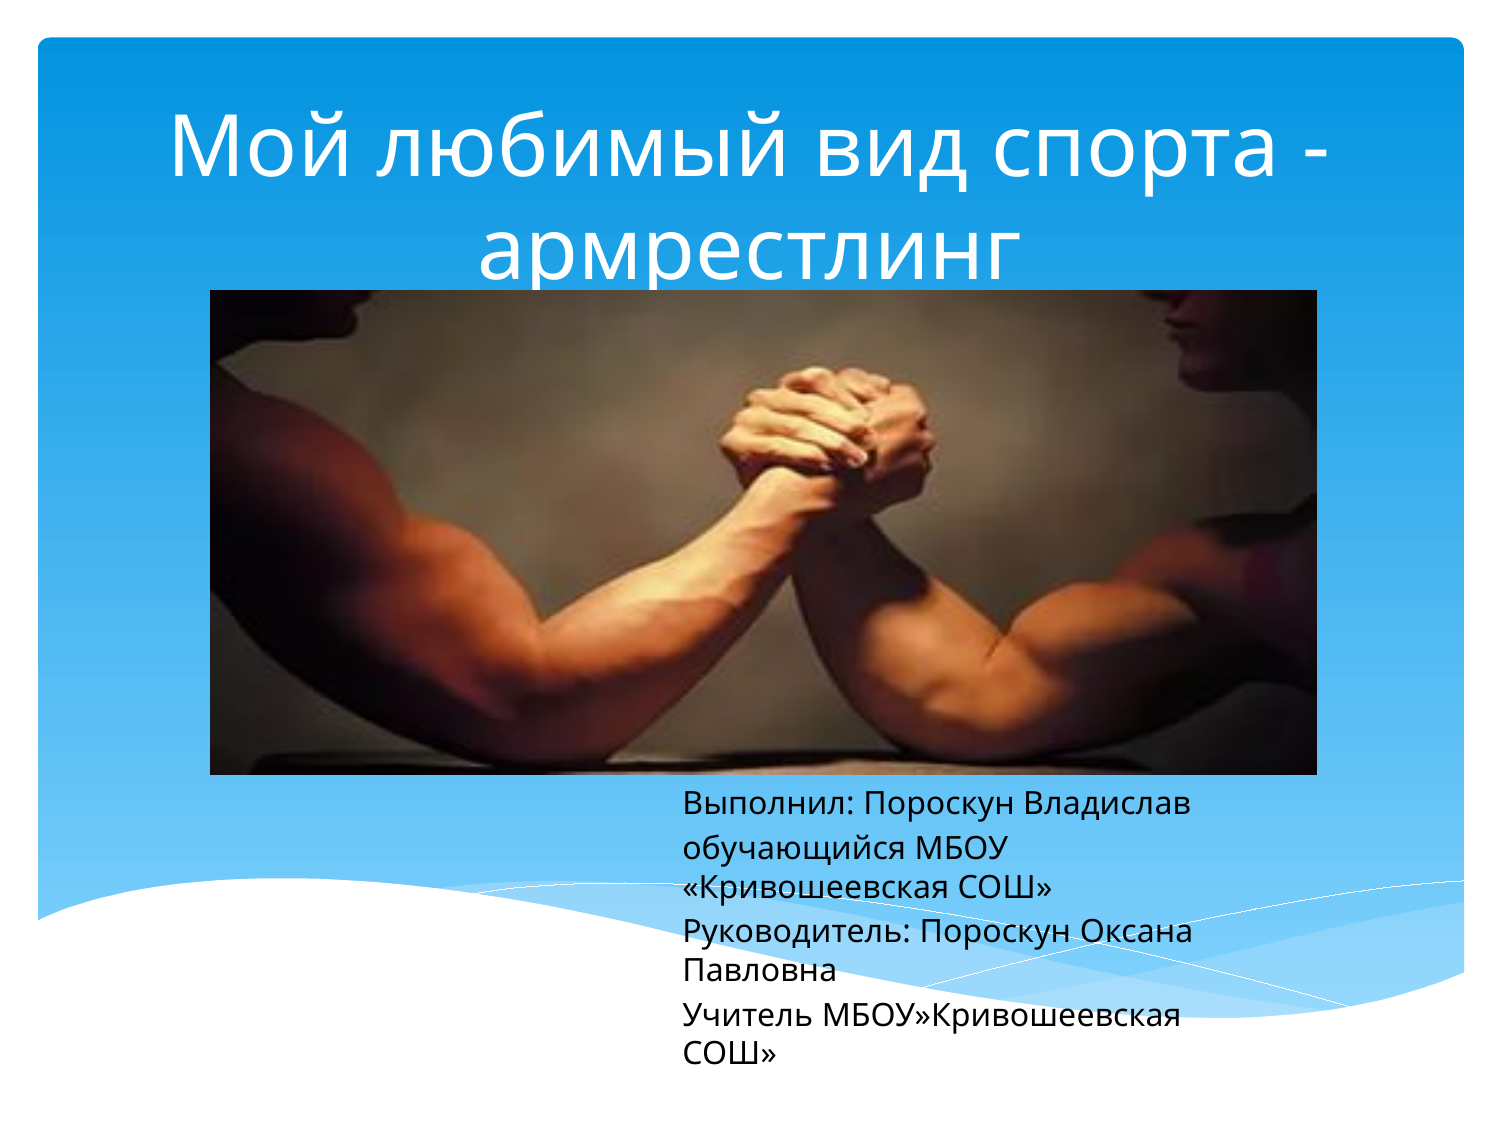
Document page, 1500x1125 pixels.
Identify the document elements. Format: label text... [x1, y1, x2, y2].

title Мой любимый вид спорта - армрестлинг [112, 82, 1388, 305]
subtitle Выполнил: Пороскун Владислав обучающийся МБОУ «Кривошеевская СОШ» Руководитель: Пороскун Оксана Павловна Учитель МБОУ»Кривошеевская СОШ» [667, 785, 1275, 1081]
picture [210, 290, 1318, 776]
